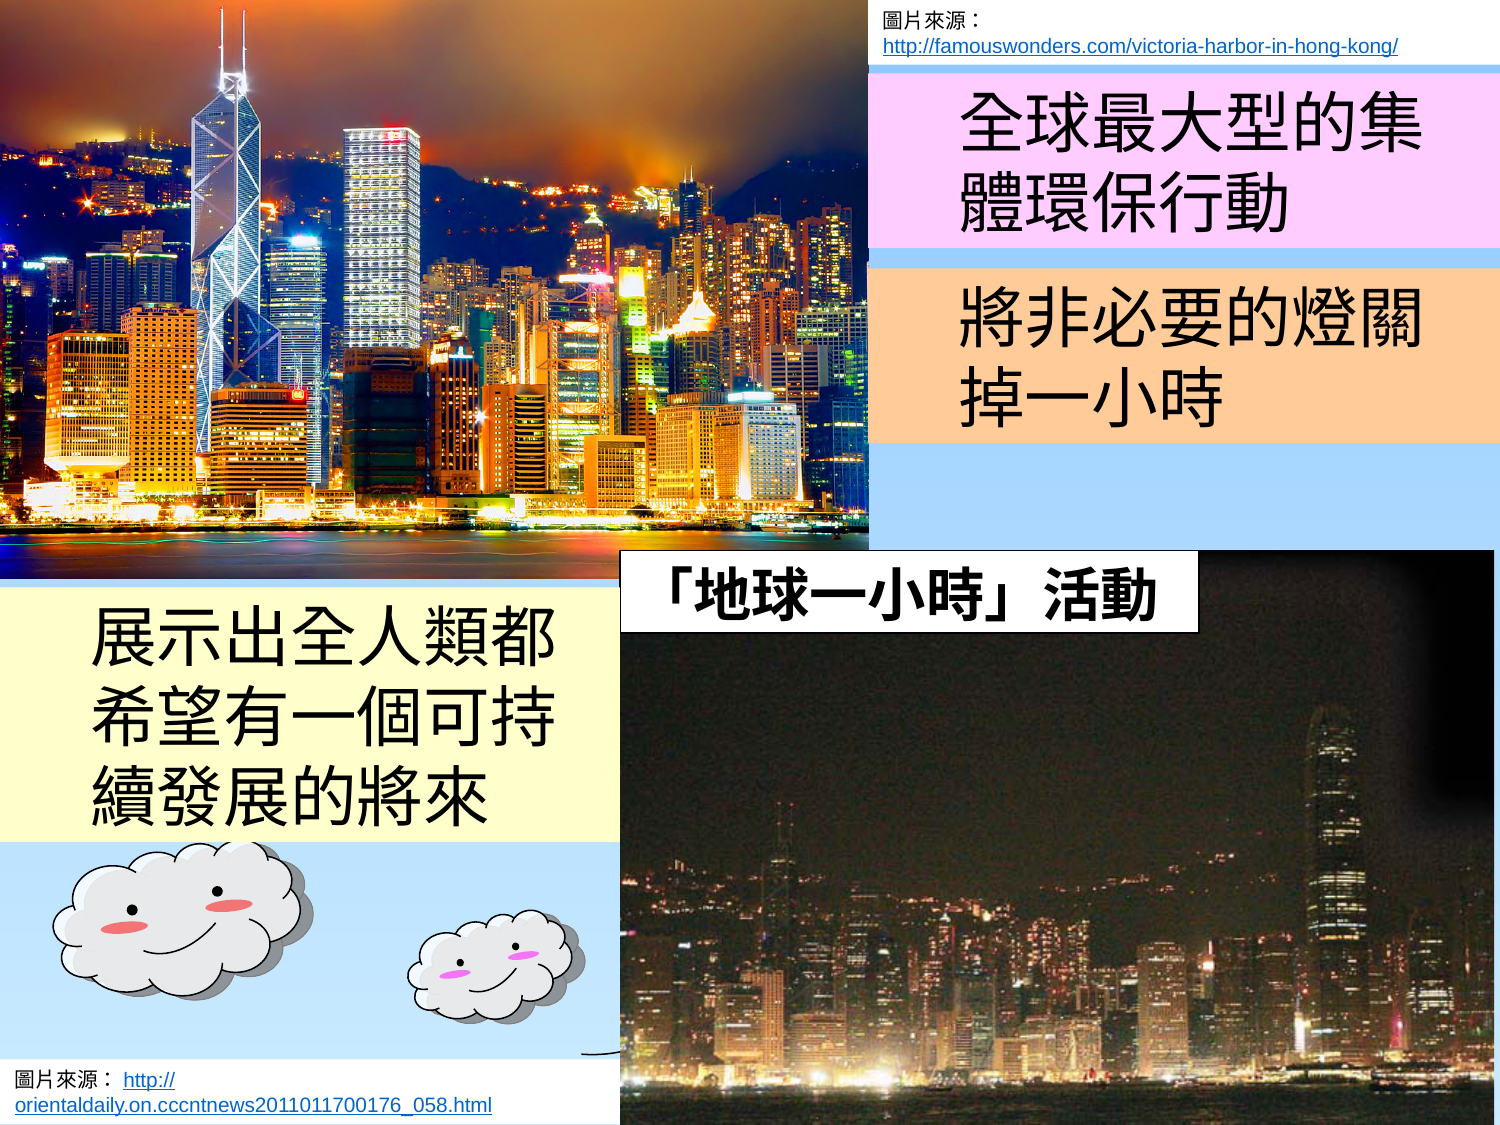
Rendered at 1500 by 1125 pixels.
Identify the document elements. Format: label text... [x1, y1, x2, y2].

text_box 展示出全人類都希望有一個可持續發展的將來 [0, 588, 614, 843]
text_box 圖片來源： http://famouswonders.com/victoria-harbor-in-hong-kong/ [870, 0, 1500, 65]
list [0, 0, 869, 579]
text_box 全球最大型的集體環保行動 [873, 73, 1500, 249]
text_box 圖片來源：http://orientaldaily.on.cccntnews2011011700176_058.html [0, 1059, 614, 1124]
text_box 將非必要的燈關掉一小時 [873, 268, 1500, 444]
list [619, 550, 1495, 1125]
